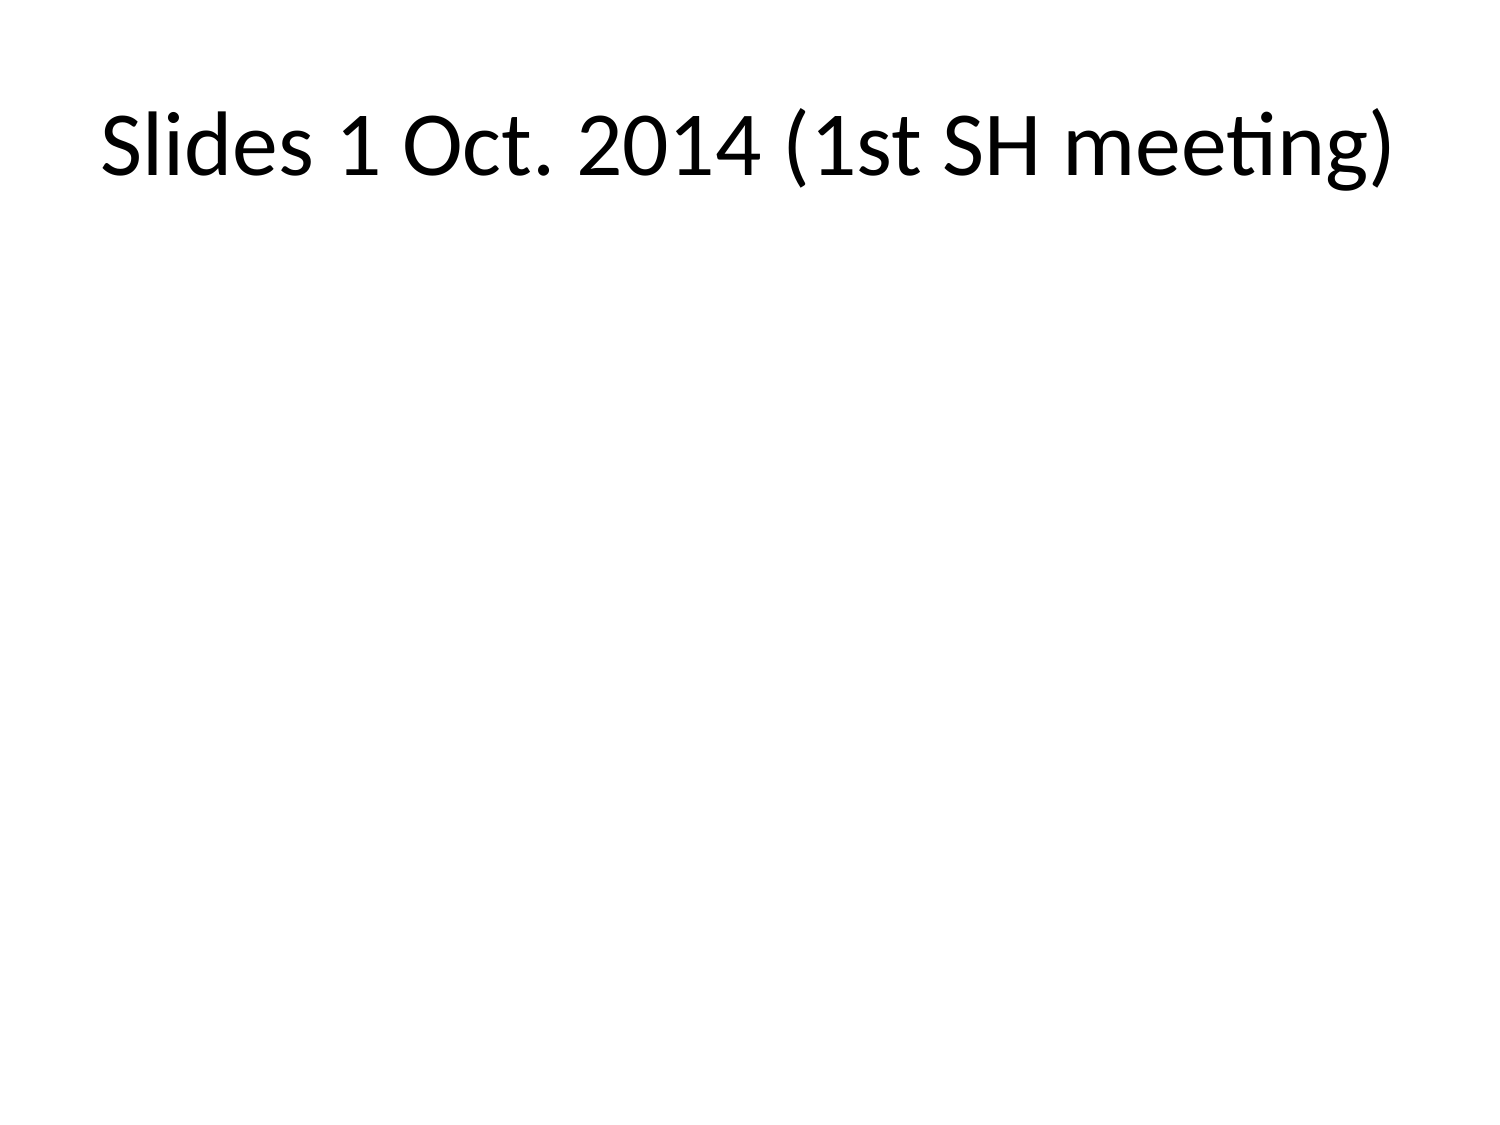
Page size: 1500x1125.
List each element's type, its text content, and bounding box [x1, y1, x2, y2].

title Slides 1 Oct. 2014 (1st SH meeting) [75, 45, 1425, 233]
